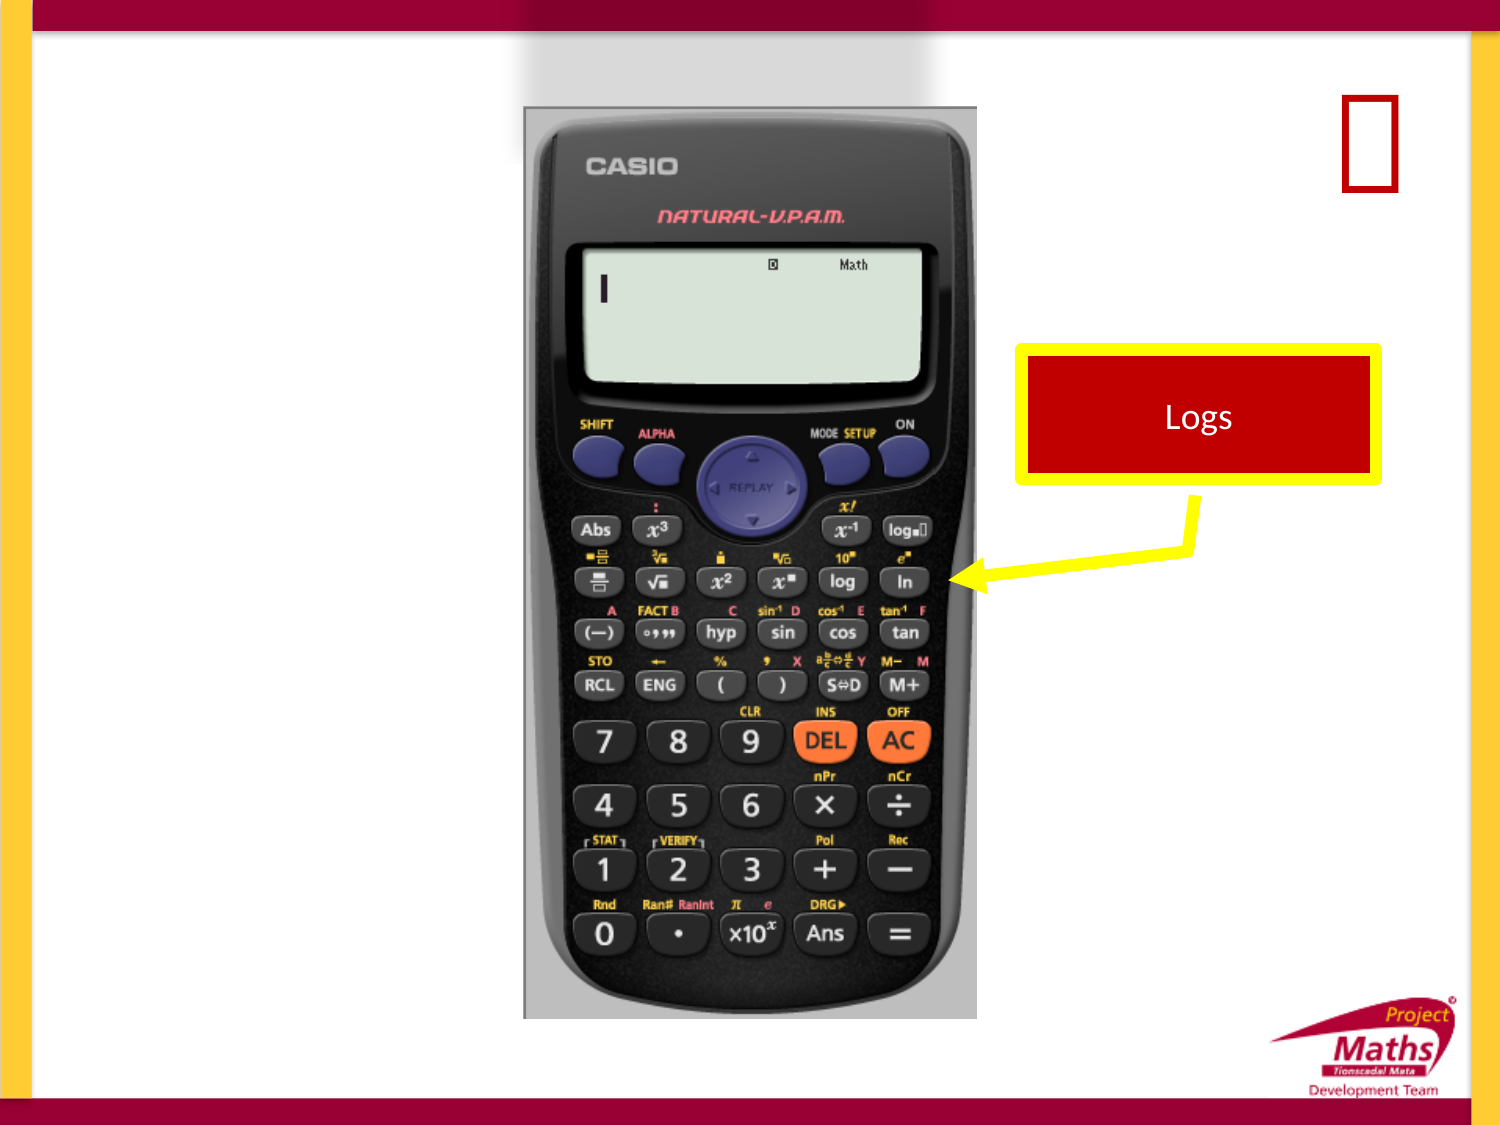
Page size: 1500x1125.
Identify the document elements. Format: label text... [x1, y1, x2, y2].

text_box Logs [948, 495, 1198, 585]
picture [1269, 987, 1466, 1098]
text_box Logs [1020, 347, 1378, 481]
picture [523, 106, 977, 1019]
text_box  [1289, 40, 1453, 175]
